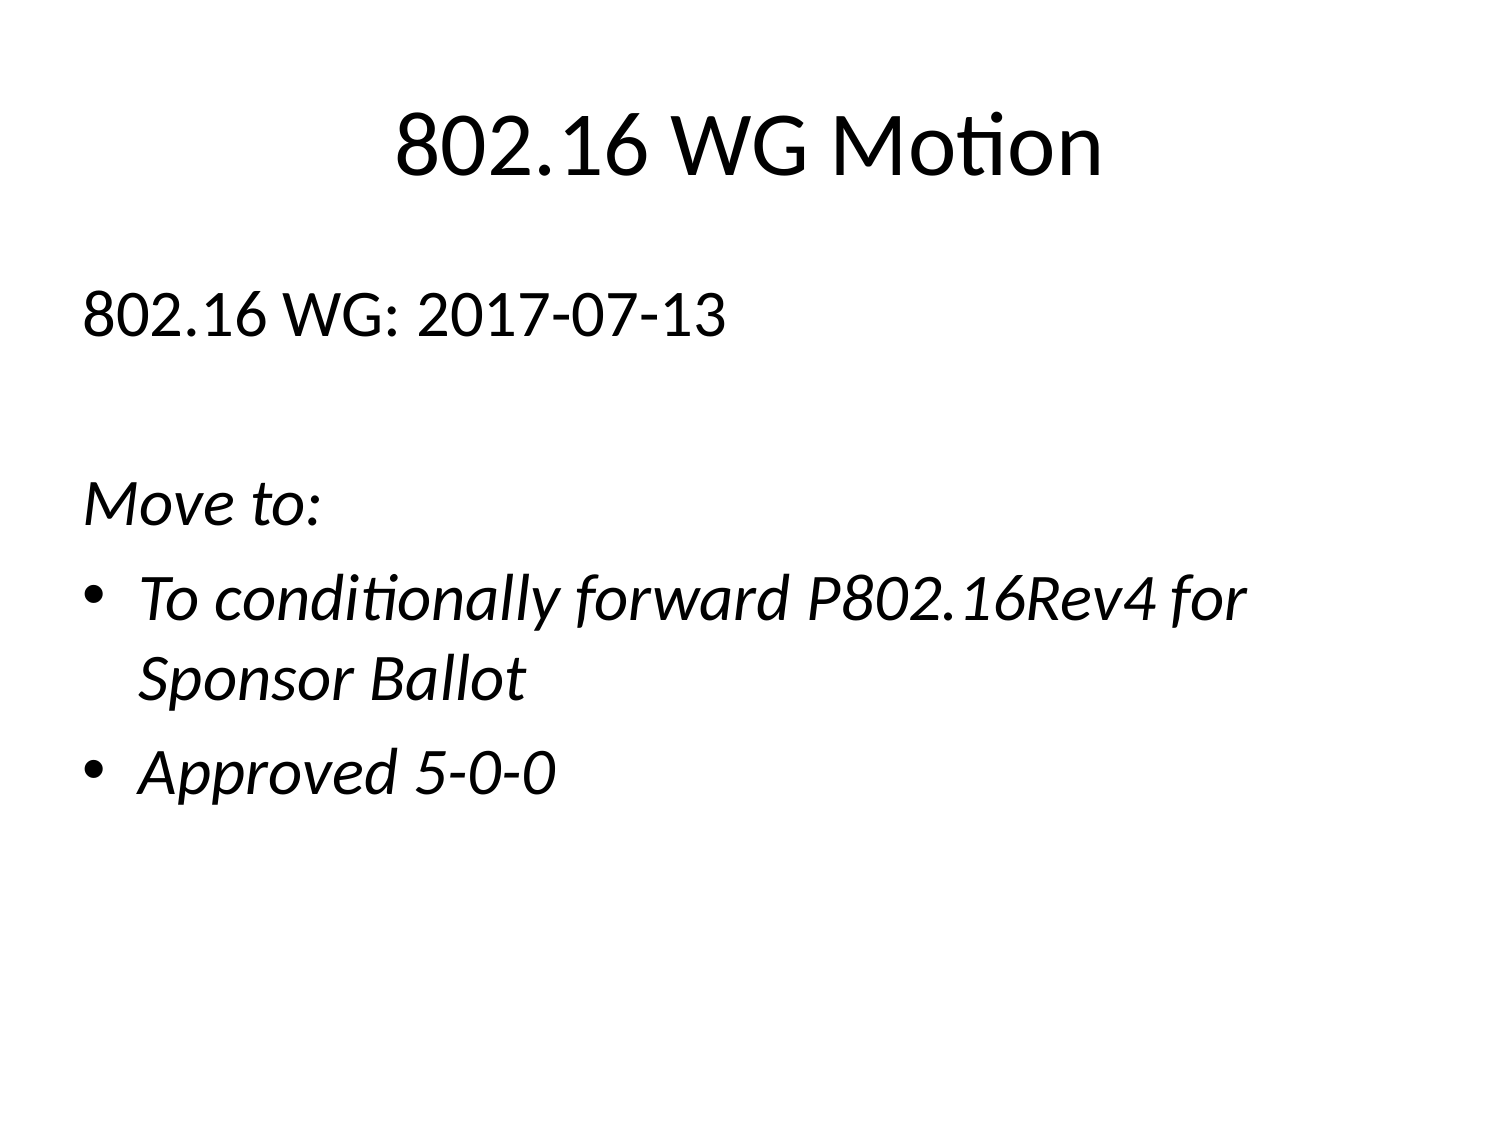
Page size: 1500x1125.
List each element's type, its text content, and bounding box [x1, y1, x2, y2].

list 802.16 WG: 2017-07-13 Move to: To conditionally forward P802.16Rev4 for Sponsor Ballot Approved 5-0-0 [74, 261, 1426, 1006]
title 802.16 WG Motion [74, 44, 1426, 234]
